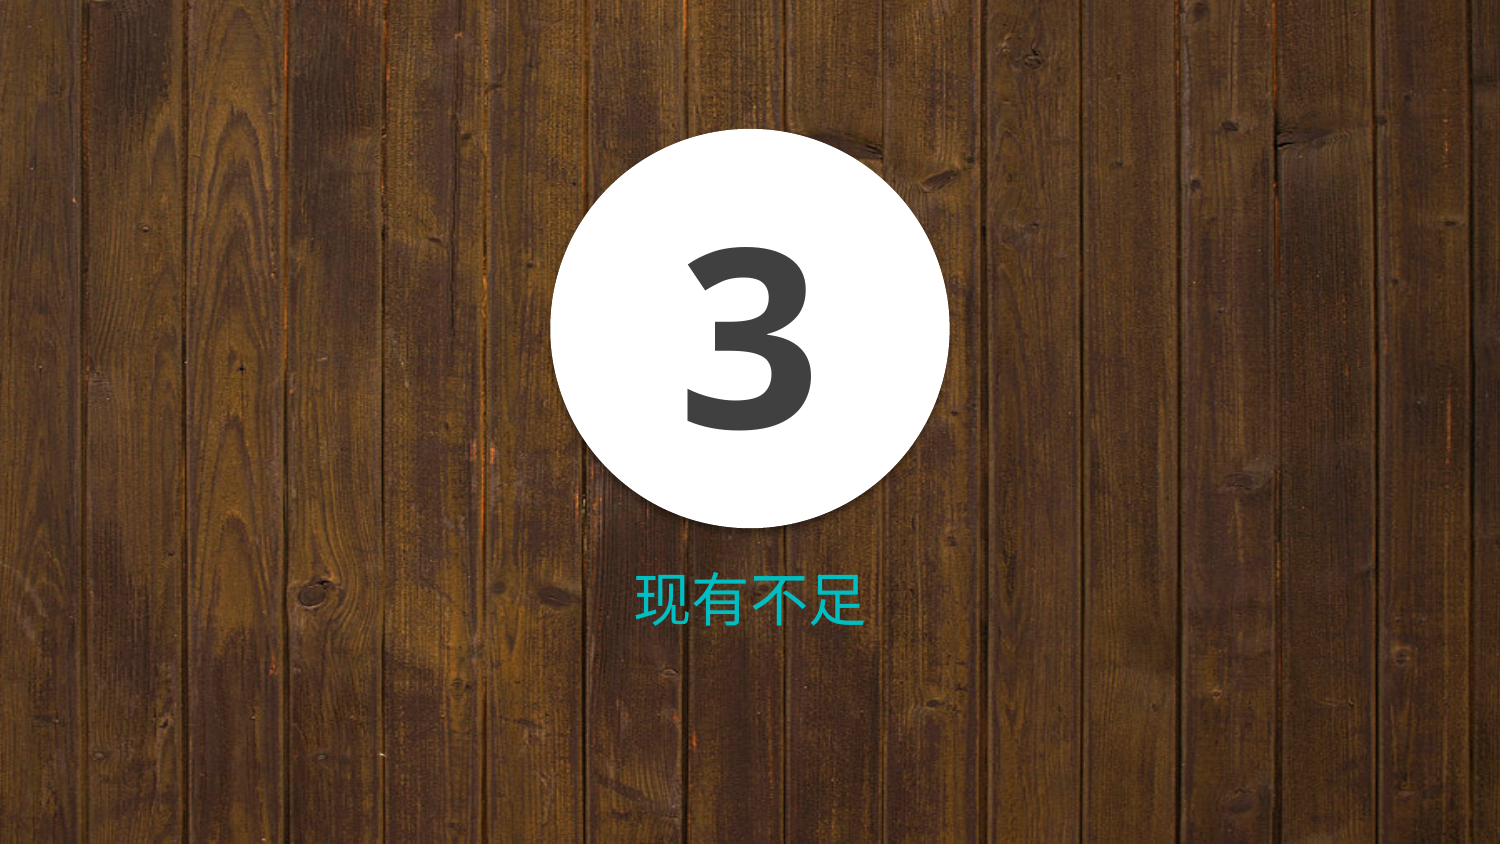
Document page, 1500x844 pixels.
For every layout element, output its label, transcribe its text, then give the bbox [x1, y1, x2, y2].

text_box 现有不足 [605, 555, 895, 641]
picture [0, 0, 1500, 844]
text_box 3 [549, 128, 951, 529]
